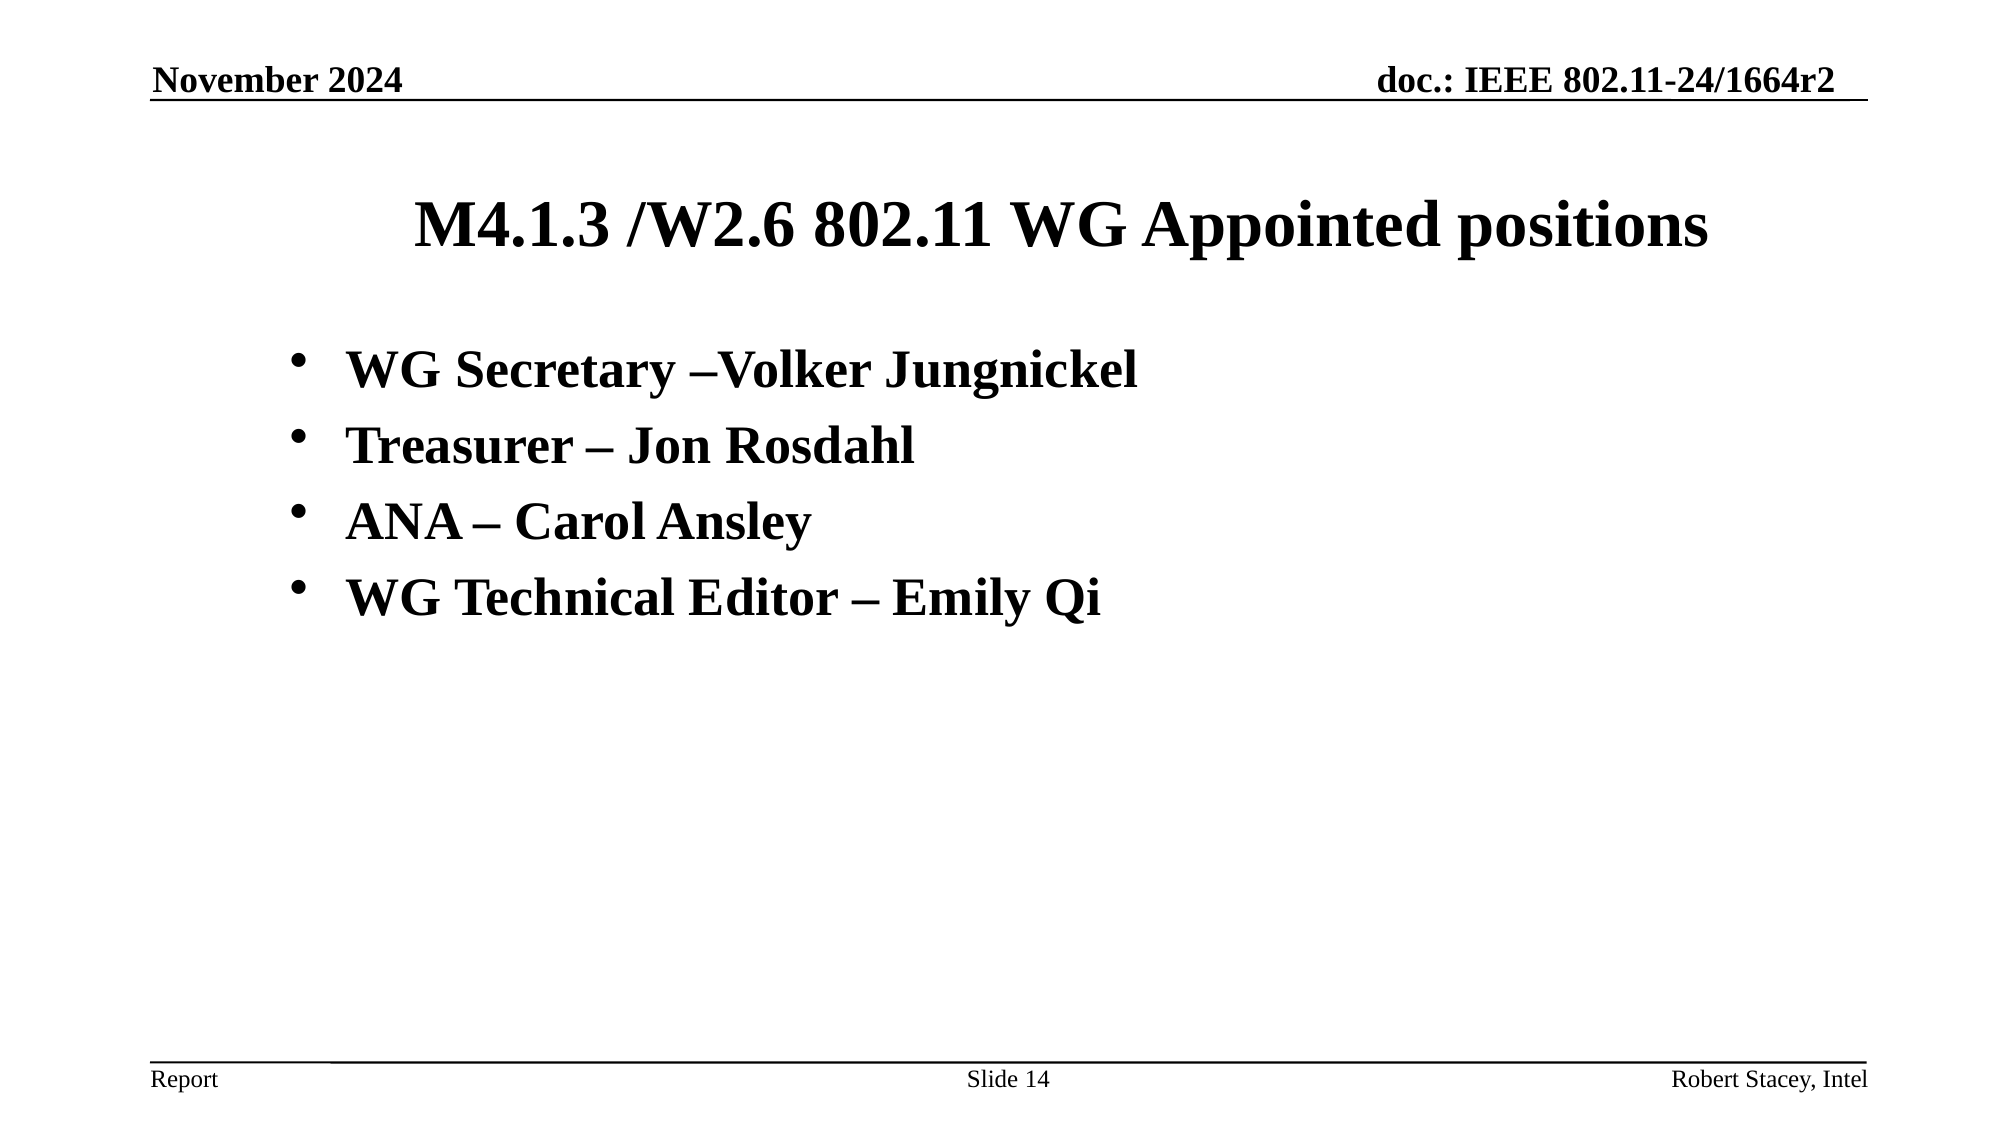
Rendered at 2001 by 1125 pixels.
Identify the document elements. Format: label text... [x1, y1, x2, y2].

list WG Secretary –Volker Jungnickel Treasurer – Jon Rosdahl ANA – Carol Ansley WG Technical Editor – Emily Qi [274, 326, 1750, 1002]
slide_number Slide 14 [964, 1061, 1053, 1093]
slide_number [152, 54, 406, 101]
footer Robert Stacey, Intel [1512, 1061, 1869, 1093]
title M4.1.3 /W2.6 802.11 WG Appointed positions [362, 152, 1763, 288]
